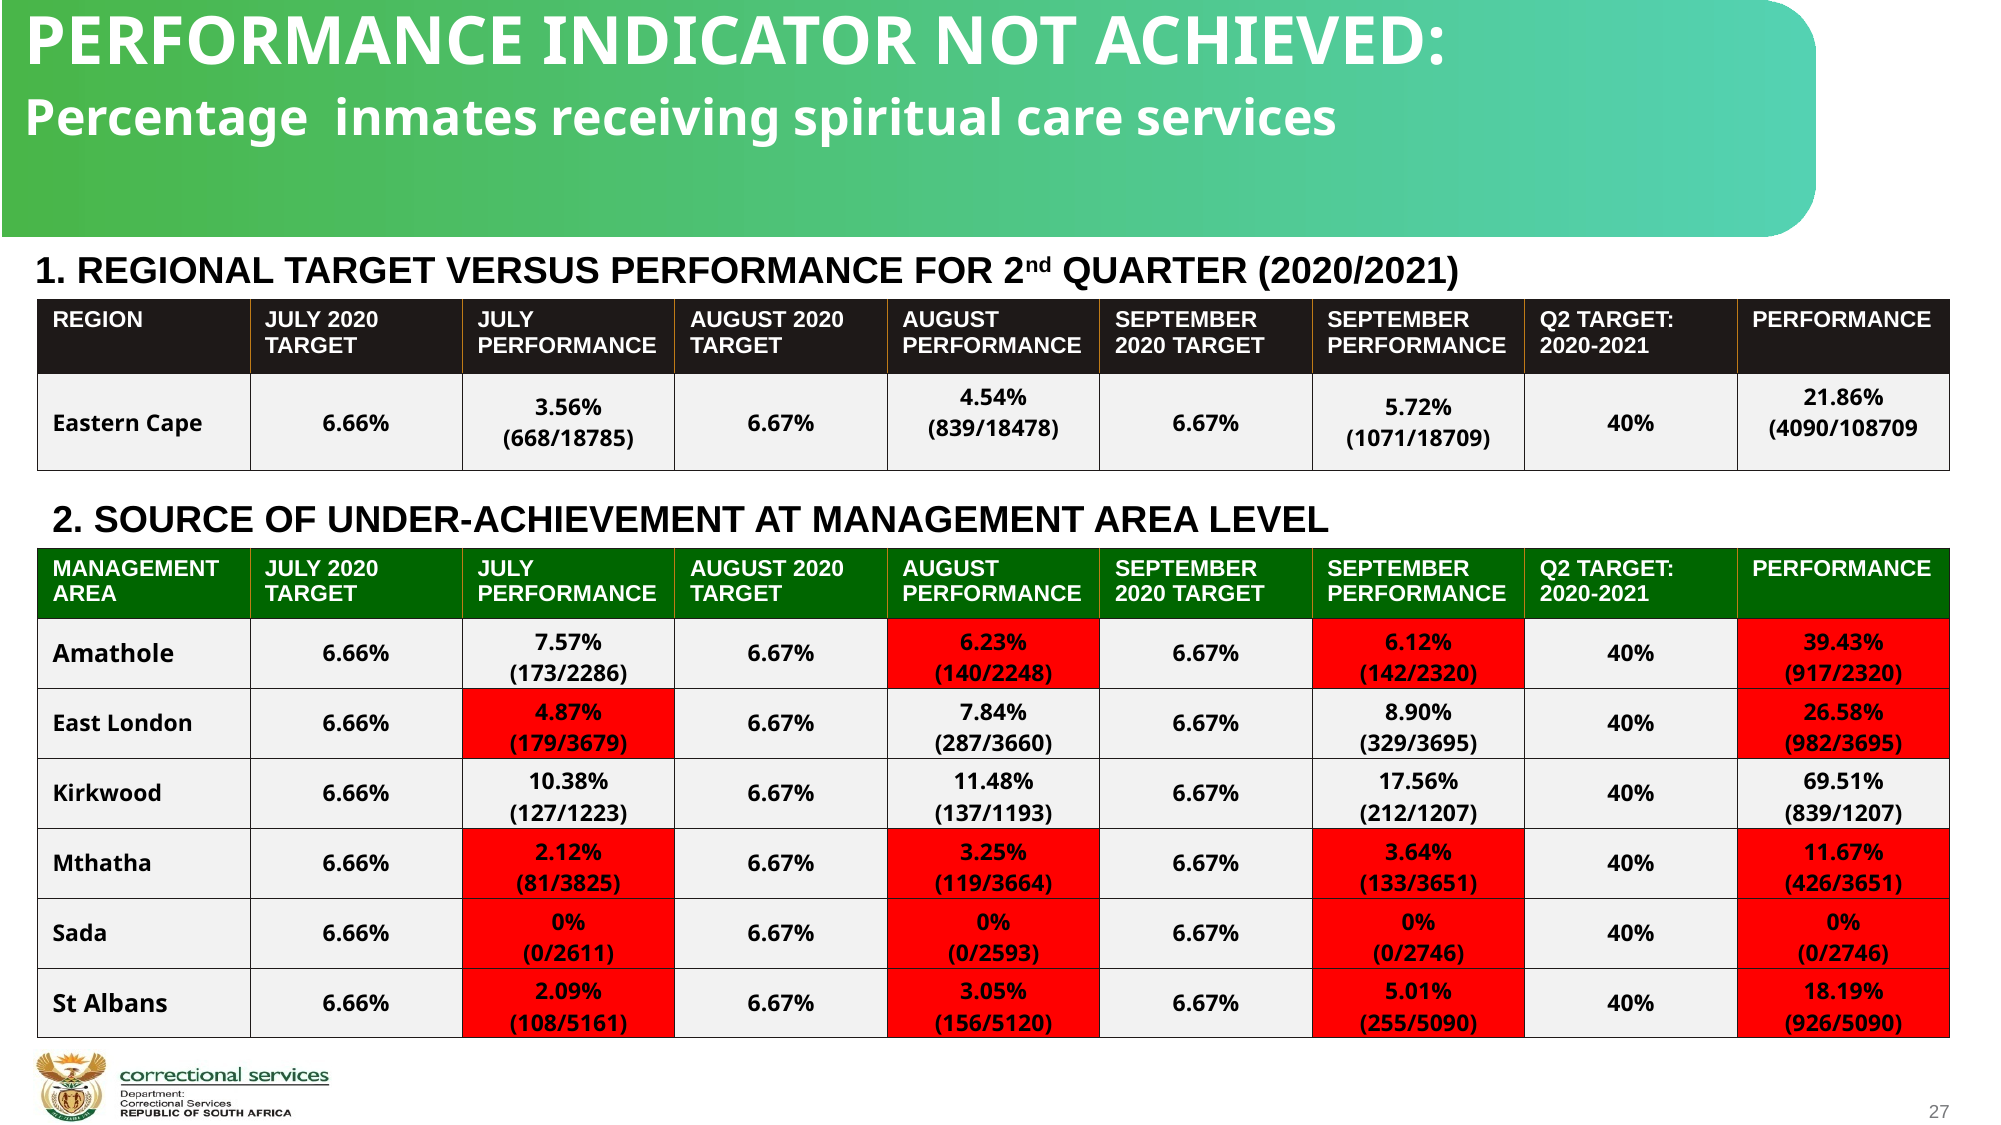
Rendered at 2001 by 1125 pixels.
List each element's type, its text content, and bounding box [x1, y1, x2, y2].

table_cell 40% [1525, 759, 1737, 828]
table_cell 3.25% (119/3664) [888, 829, 1099, 898]
table_header SEPTEMBER 2020 TARGET [1100, 549, 1312, 618]
table_cell 0% (0/2746) [1313, 899, 1524, 968]
table_cell 6.66% [251, 759, 462, 828]
text_box 2. SOURCE OF UNDER-ACHIEVEMENT AT MANAGEMENT AREA LEVEL [37, 487, 1538, 548]
table_cell Mthatha [38, 829, 250, 898]
text_box PERFORMANCE INDICATOR NOT ACHIEVED: Percentage inmates receiving spiritual care services [10, 0, 1808, 86]
table_header AUGUST 2020 TARGET [675, 549, 887, 618]
table_cell 6.67% [675, 899, 887, 968]
table_cell 18.19% (926/5090) [1738, 969, 1949, 1037]
table_cell 40% [1525, 689, 1737, 758]
table_cell 39.43% (917/2320) [1738, 619, 1949, 688]
table_cell 40% [1525, 829, 1737, 898]
table_cell 6.66% [251, 899, 462, 968]
table_cell 6.67% [675, 689, 887, 758]
table_header AUGUST PERFORMANCE [888, 549, 1099, 618]
table_cell 6.67% [1100, 374, 1312, 470]
table_cell Eastern Cape [38, 374, 250, 470]
table_header JULY PERFORMANCE [463, 300, 674, 373]
table_cell 6.67% [1100, 759, 1312, 828]
table_header AUGUST 2020 TARGET [675, 300, 887, 373]
table_cell 6.67% [675, 619, 887, 688]
table_cell Amathole [38, 619, 250, 688]
table_cell 6.67% [675, 829, 887, 898]
table_header MANAGEMENT AREA [38, 549, 250, 618]
table_cell 11.67% (426/3651) [1738, 829, 1949, 898]
table_cell 17.56% (212/1207) [1313, 759, 1524, 828]
table_cell 6.67% [1100, 899, 1312, 968]
table_cell 11.48% (137/1193) [888, 759, 1099, 828]
table_cell 10.38% (127/1223) [463, 759, 674, 828]
table_cell 4.54% (839/18478) [888, 374, 1099, 470]
table_cell 40% [1525, 969, 1737, 1037]
picture [33, 1049, 332, 1123]
table_cell 4.87% (179/3679) [463, 689, 674, 758]
table_cell 3.64% (133/3651) [1313, 829, 1524, 898]
table_cell Kirkwood [38, 759, 250, 828]
table_cell 26.58% (982/3695) [1738, 689, 1949, 758]
table_cell 3.05% (156/5120) [888, 969, 1099, 1037]
table_header JULY PERFORMANCE [463, 549, 674, 618]
text_box [2, 0, 1816, 237]
table_header JULY 2020 TARGET [251, 300, 462, 373]
table_cell Sada [38, 899, 250, 968]
table_cell 8.90% (329/3695) [1313, 689, 1524, 758]
table_cell St Albans [38, 969, 250, 1037]
table_cell 7.84% (287/3660) [888, 689, 1099, 758]
table_cell 6.66% [251, 619, 462, 688]
text_box 1. REGIONAL TARGET VERSUS PERFORMANCE FOR 2nd QUARTER (2020/2021) [20, 238, 1486, 299]
table_cell 0% (0/2593) [888, 899, 1099, 968]
table_cell 69.51% (839/1207) [1738, 759, 1949, 828]
table_cell 40% [1525, 619, 1737, 688]
table_cell 6.66% [251, 689, 462, 758]
table_cell 0% (0/2746) [1738, 899, 1949, 968]
table_cell 40% [1525, 899, 1737, 968]
table_cell 6.67% [1100, 619, 1312, 688]
table_cell East London [38, 689, 250, 758]
table_cell 5.01% (255/5090) [1313, 969, 1524, 1037]
table_cell 6.67% [1100, 689, 1312, 758]
table_cell 6.12% (142/2320) [1313, 619, 1524, 688]
table_header PERFORMANCE [1738, 300, 1949, 373]
table_cell 6.67% [675, 374, 887, 470]
table_header Q2 TARGET: 2020-2021 [1525, 549, 1737, 618]
table_header AUGUST PERFORMANCE [888, 300, 1099, 373]
table_header SEPTEMBER 2020 TARGET [1100, 300, 1312, 373]
table_cell 6.66% [251, 829, 462, 898]
table_cell 2.12% (81/3825) [463, 829, 674, 898]
table_cell 0% (0/2611) [463, 899, 674, 968]
table_cell 40% [1525, 374, 1737, 470]
table_cell 21.86% (4090/108709 [1738, 374, 1949, 470]
table_header SEPTEMBER PERFORMANCE [1313, 549, 1524, 618]
table_cell 5.72% (1071/18709) [1313, 374, 1524, 470]
table_header PERFORMANCE [1738, 549, 1949, 618]
table_cell 2.09% (108/5161) [463, 969, 674, 1037]
table_header JULY 2020 TARGET [251, 549, 462, 618]
table_cell 6.67% [675, 759, 887, 828]
table_header REGION [38, 300, 250, 373]
table_cell 6.23% (140/2248) [888, 619, 1099, 688]
table_cell 6.67% [1100, 829, 1312, 898]
table_cell 6.67% [1100, 969, 1312, 1037]
table_cell 6.66% [251, 374, 462, 470]
table_cell 7.57% (173/2286) [463, 619, 674, 688]
table_cell 6.66% [251, 969, 462, 1037]
table_cell 6.67% [675, 969, 887, 1037]
table_header Q2 TARGET: 2020-2021 [1525, 300, 1737, 373]
table_header SEPTEMBER PERFORMANCE [1313, 300, 1524, 373]
table_cell 3.56% (668/18785) [463, 374, 674, 470]
